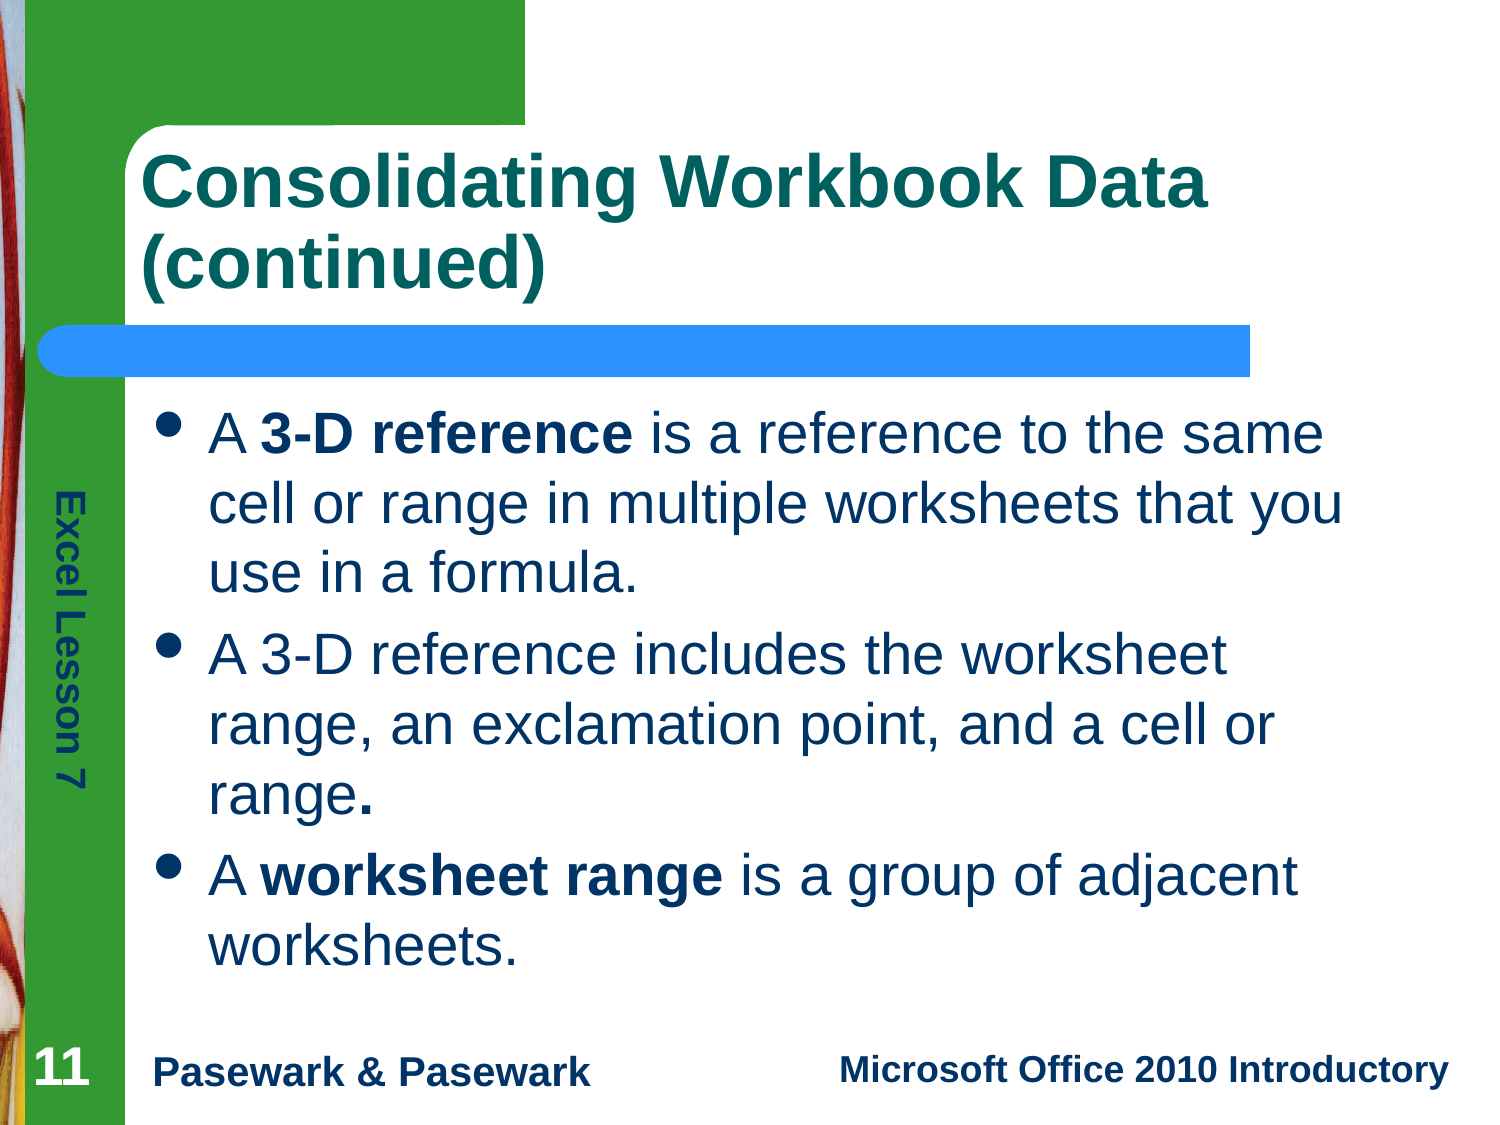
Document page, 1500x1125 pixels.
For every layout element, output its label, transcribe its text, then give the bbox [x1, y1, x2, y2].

picture [0, 0, 25, 1125]
text_box 11 [13, 1023, 111, 1105]
title Consolidating Workbook Data (continued) [124, 124, 1426, 313]
list A 3-D reference is a reference to the same cell or range in multiple worksheets that you use in a formula. A 3-D reference includes the worksheet range, an exclamation point, and a cell or range. A worksheet range is a group of adjacent worksheets. [137, 387, 1400, 1076]
